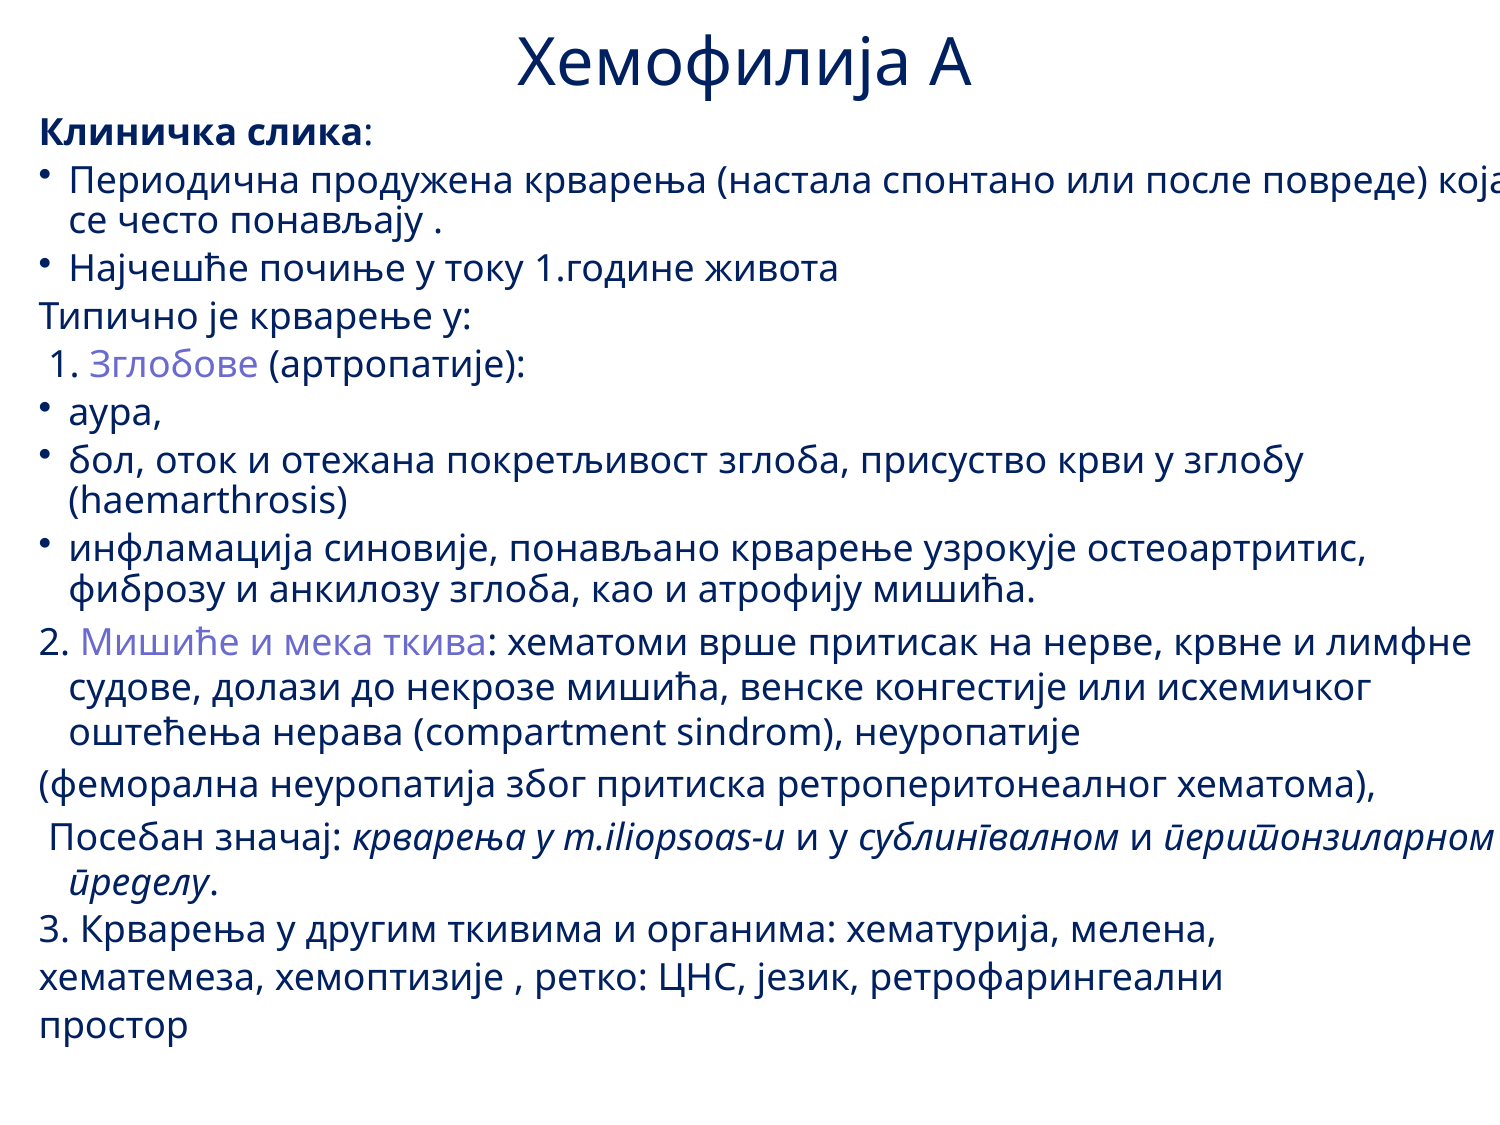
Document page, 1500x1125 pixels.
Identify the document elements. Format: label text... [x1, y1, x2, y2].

list Клиничка слика: Периодична продужена крварења (настала спонтано или после повреде) која се често понављају . Најчешће почиње у току 1.године живота Типично је крварење у: 1. Зглобове (артропатије): аура, бол, оток и отежана покретљивост зглоба, присуство крви у зглобу (haemarthrosis) инфламација синовије, понављано крварење узрокује остеоартритис, фиброзу и анкилозу зглоба, као и атрофију мишића. 2. Мишиће и мека ткива: хематоми врше притисак на нерве, крвне и лимфне судове, долази до некрозе мишића, венске конгестије или исхемичког оштећења нерава (compartment sindrom), неуропатије (феморална неуропатија због притиска ретроперитонеалног хематома), Посебан значај: крварења у m.iliopsoas-u и у сублингвалном и перитонзиларном пределу. 3. Крварењa у другим ткивима и органимa: хематурија, мелена, хематемеза, хемоптизије , ретко: ЦНС, језик, ретрофарингеални простор [23, 105, 1500, 1020]
title Хемофилија А [70, 0, 1421, 105]
